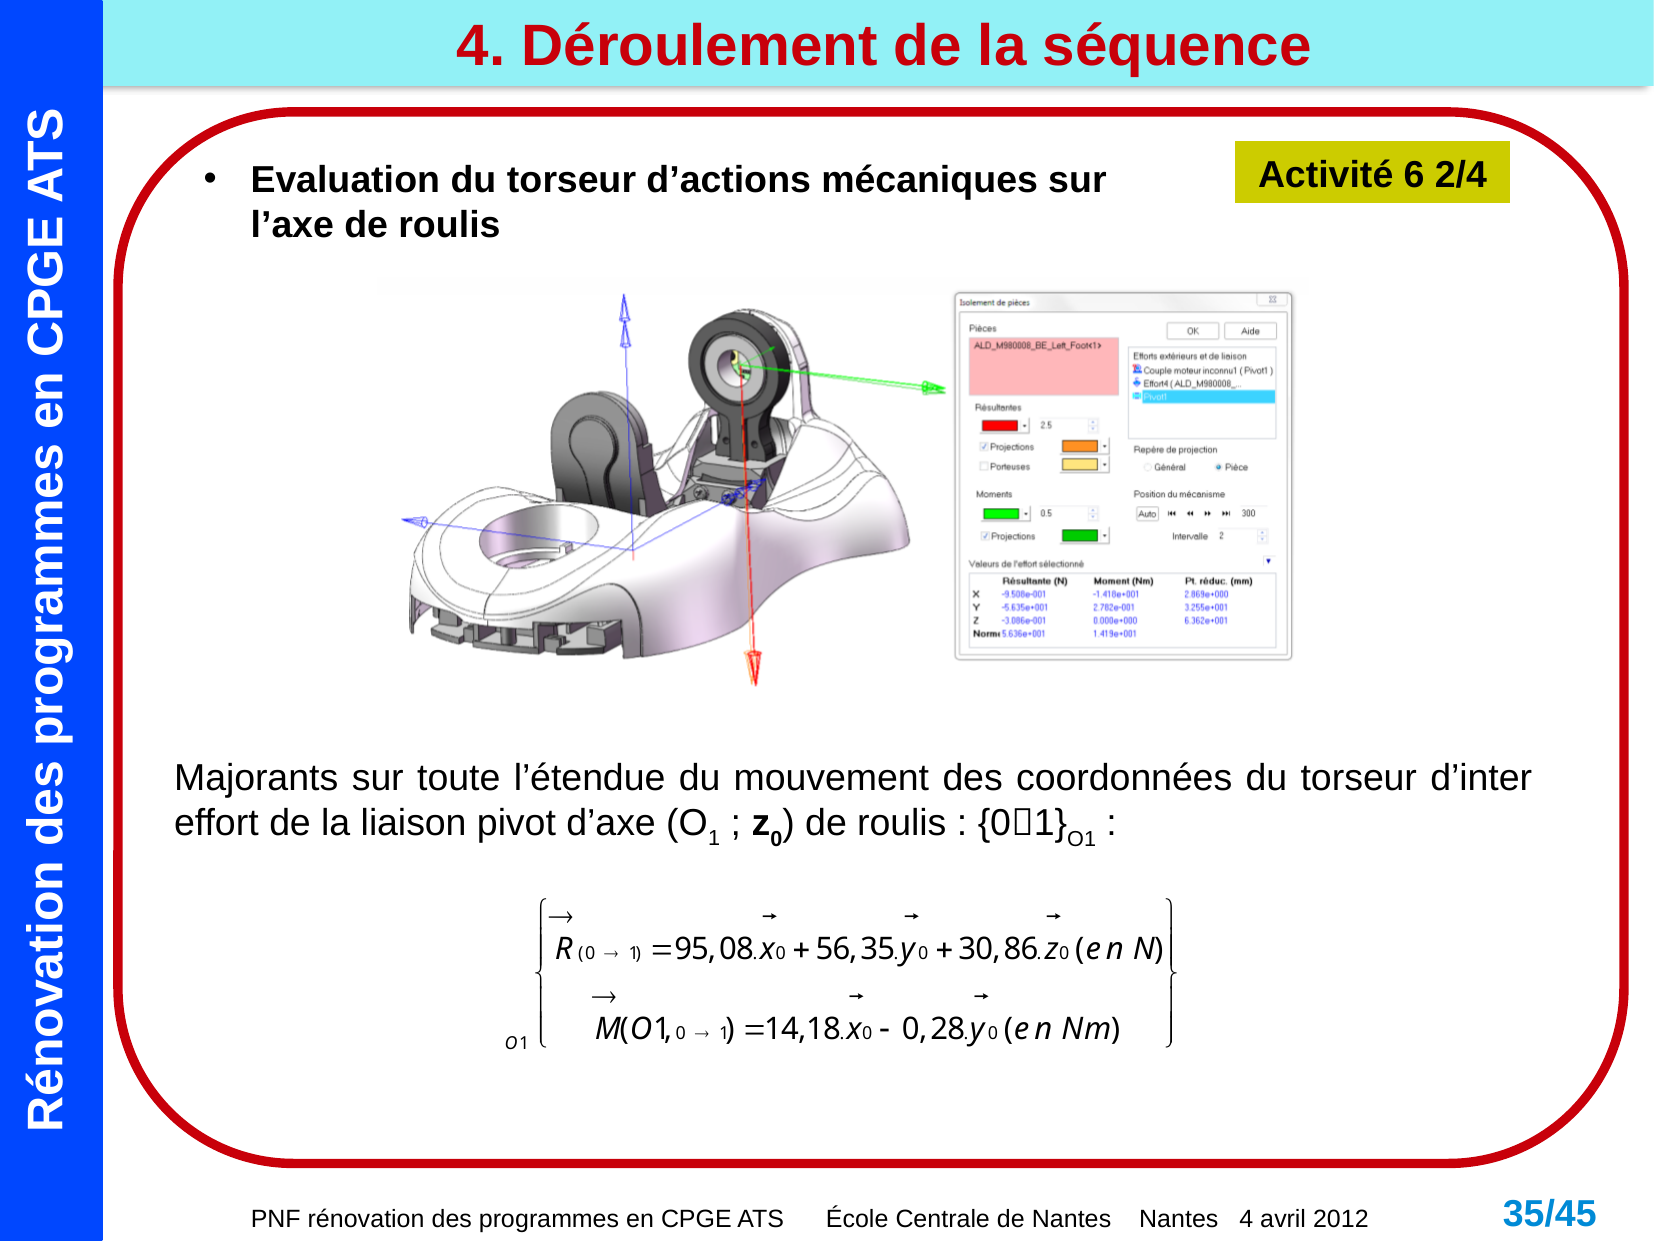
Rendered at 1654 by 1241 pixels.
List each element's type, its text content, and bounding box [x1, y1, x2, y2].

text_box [497, 891, 1188, 1058]
text_box Activité 6 2/4 [1236, 142, 1509, 202]
picture [377, 277, 1310, 711]
text_box 4. Déroulement de la séquence [442, 0, 1328, 85]
text_box [115, 109, 1627, 1166]
